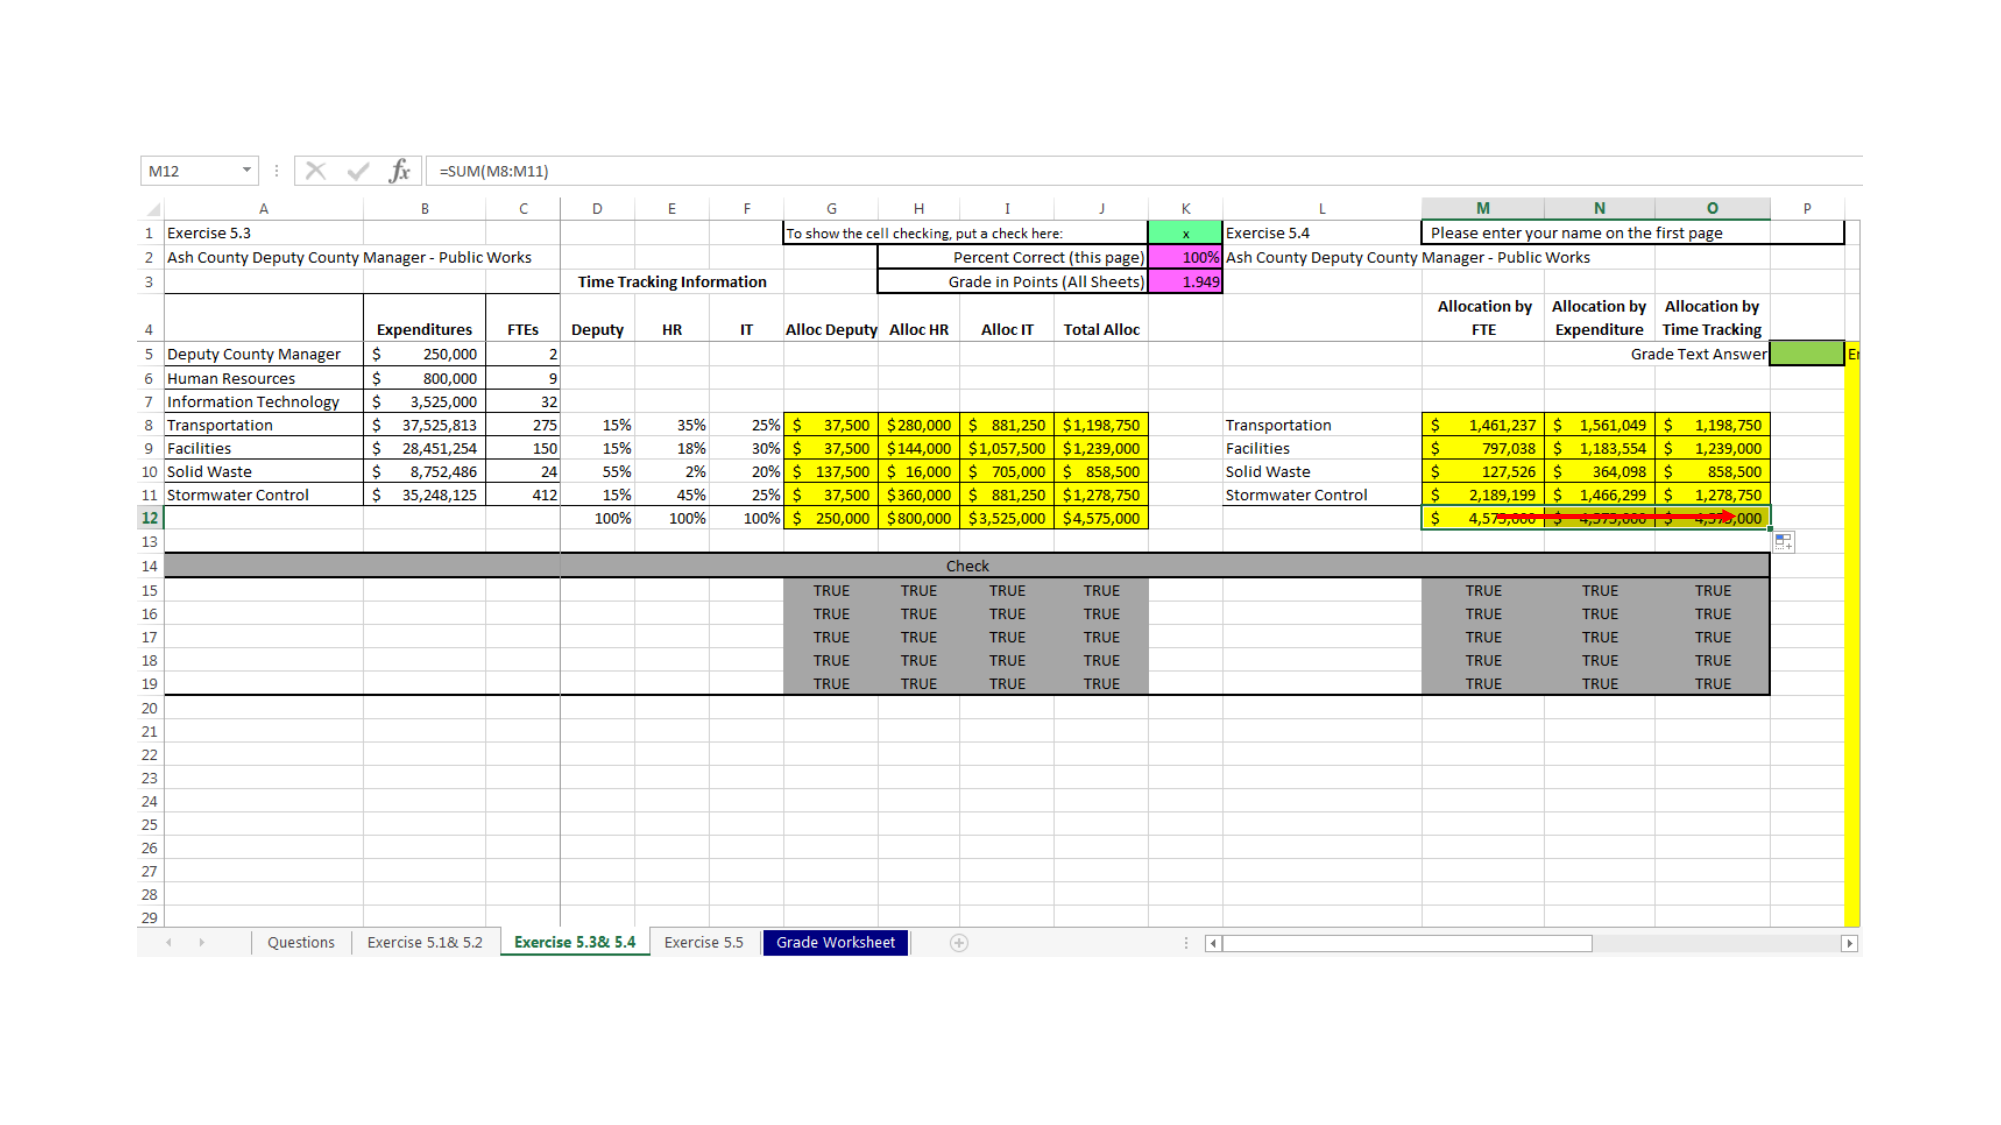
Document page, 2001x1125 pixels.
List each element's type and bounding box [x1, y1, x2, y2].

list [137, 144, 1863, 957]
